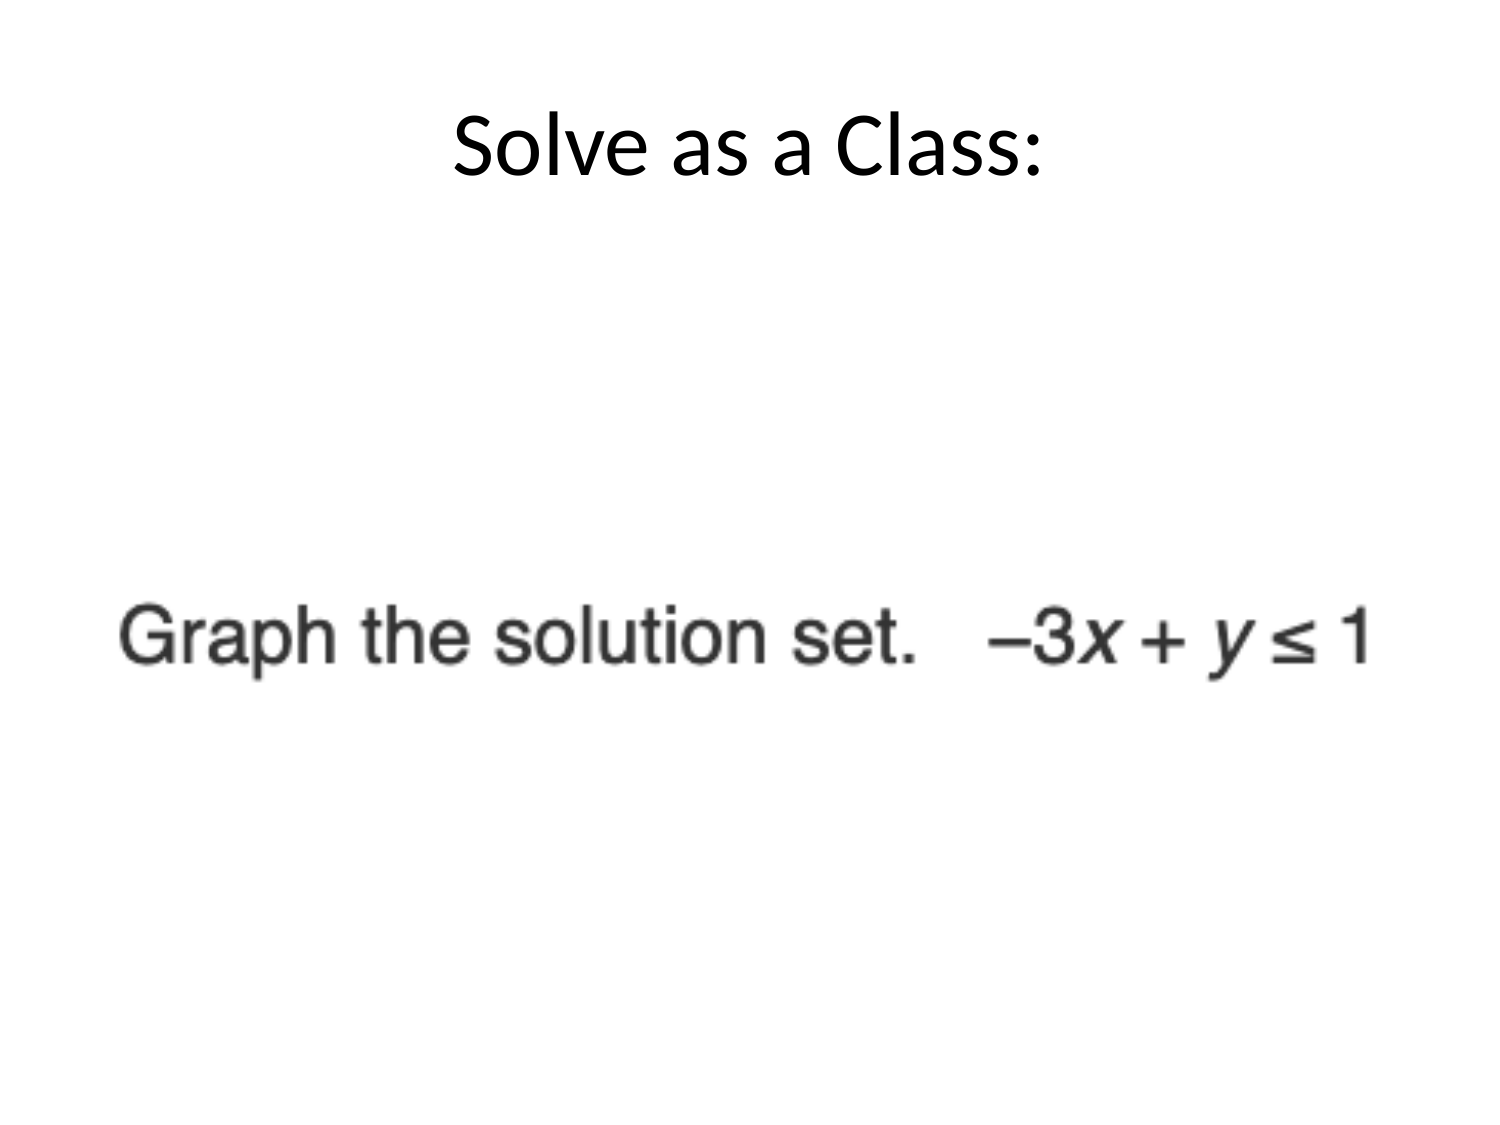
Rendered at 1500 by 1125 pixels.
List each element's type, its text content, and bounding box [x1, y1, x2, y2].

title Solve as a Class: [75, 45, 1425, 233]
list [74, 262, 1426, 1006]
